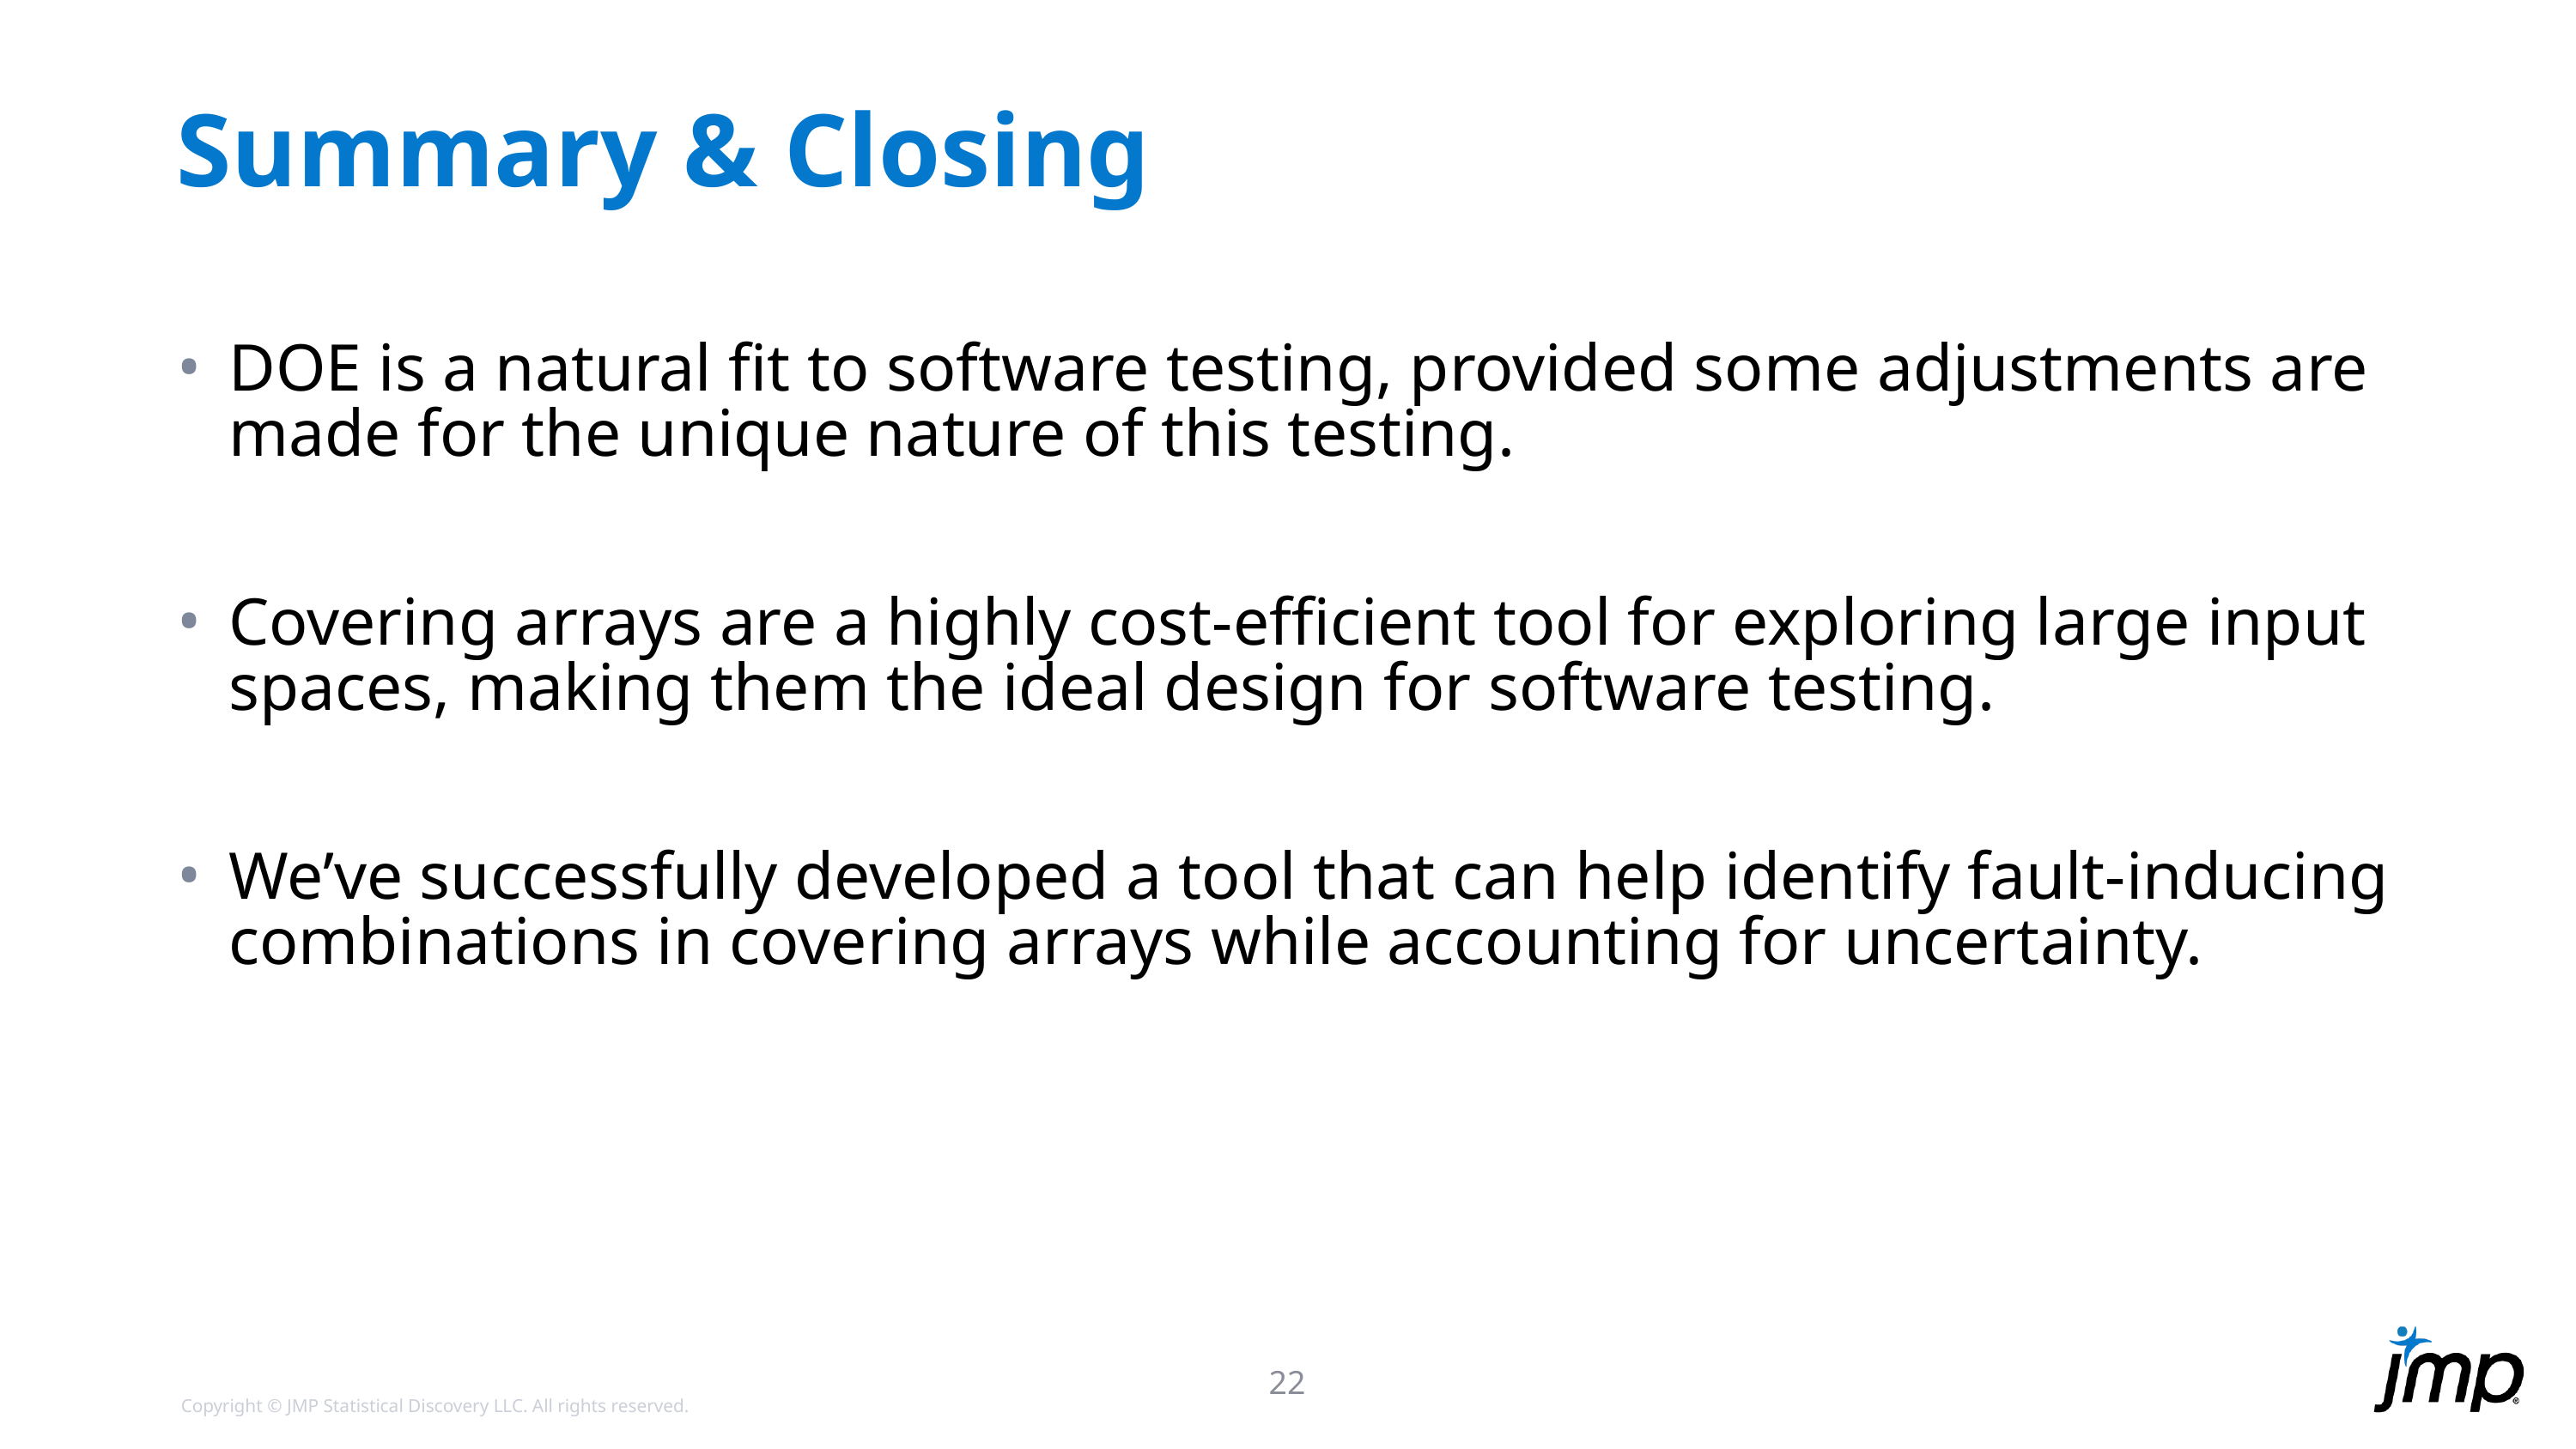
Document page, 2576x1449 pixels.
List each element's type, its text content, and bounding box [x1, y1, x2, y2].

picture [2370, 1322, 2526, 1416]
title Summary & Closing [176, 100, 2398, 209]
slide_number 22 [997, 1345, 1577, 1423]
list DOE is a natural fit to software testing, provided some adjustments are made for the unique nature of this testing. Covering arrays are a highly cost-efficient tool for exploring large input spaces, making them the ideal design for software testing. We’ve successfully developed a tool that can help identify fault-inducing combinations in covering arrays while accounting for uncertainty. [177, 337, 2399, 1305]
